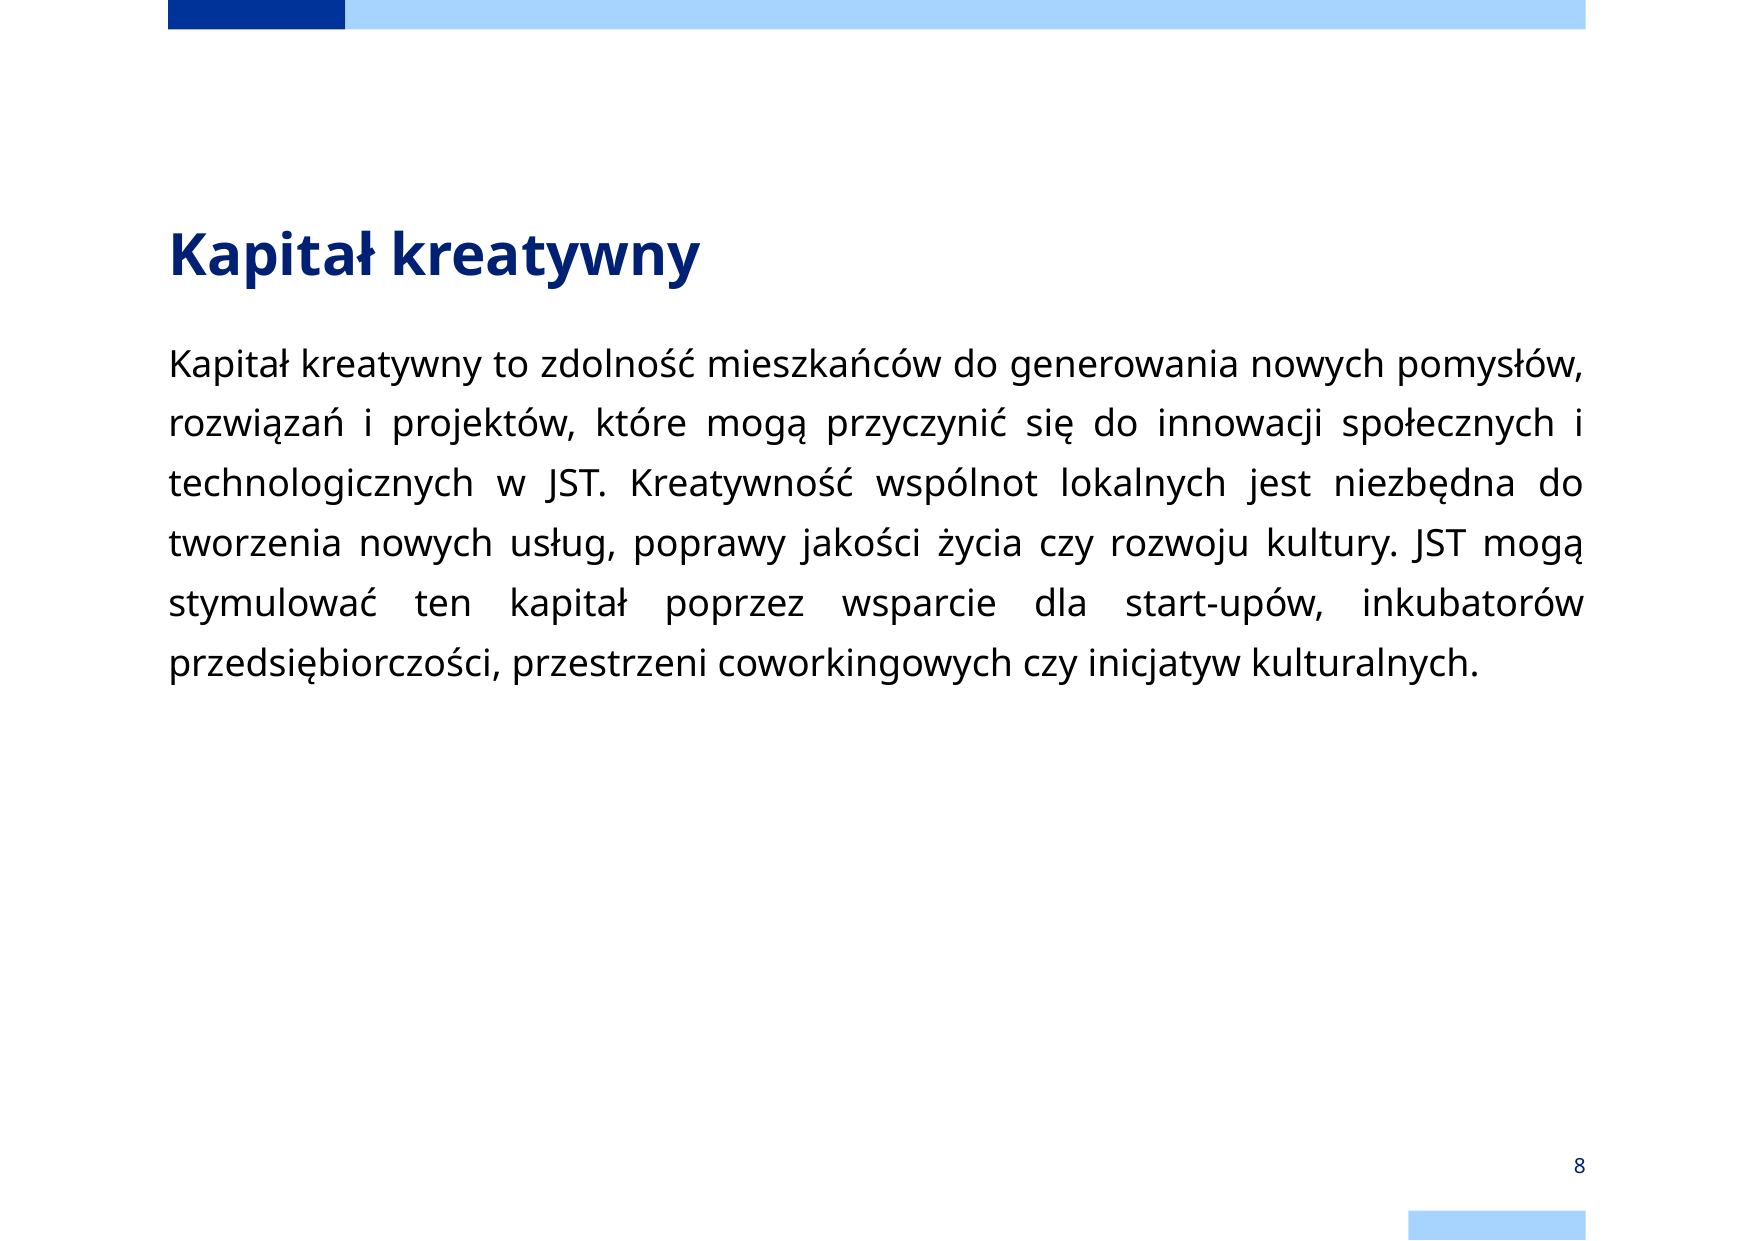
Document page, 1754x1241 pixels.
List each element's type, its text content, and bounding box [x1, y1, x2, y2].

slide_number ‹#› [1408, 1151, 1586, 1182]
title Kapitał kreatywny [168, 147, 1586, 324]
list Kapitał kreatywny to zdolność mieszkańców do generowania nowych pomysłów, rozwiązań i projektów, które mogą przyczynić się do innowacji społecznych i technologicznych w JST. Kreatywność wspólnot lokalnych jest niezbędna do tworzenia nowych usług, poprawy jakości życia czy rozwoju kultury. JST mogą stymulować ten kapitał poprzez wsparcie dla start-upów, inkubatorów przedsiębiorczości, przestrzeni coworkingowych czy inicjatyw kulturalnych. [168, 324, 1586, 1093]
